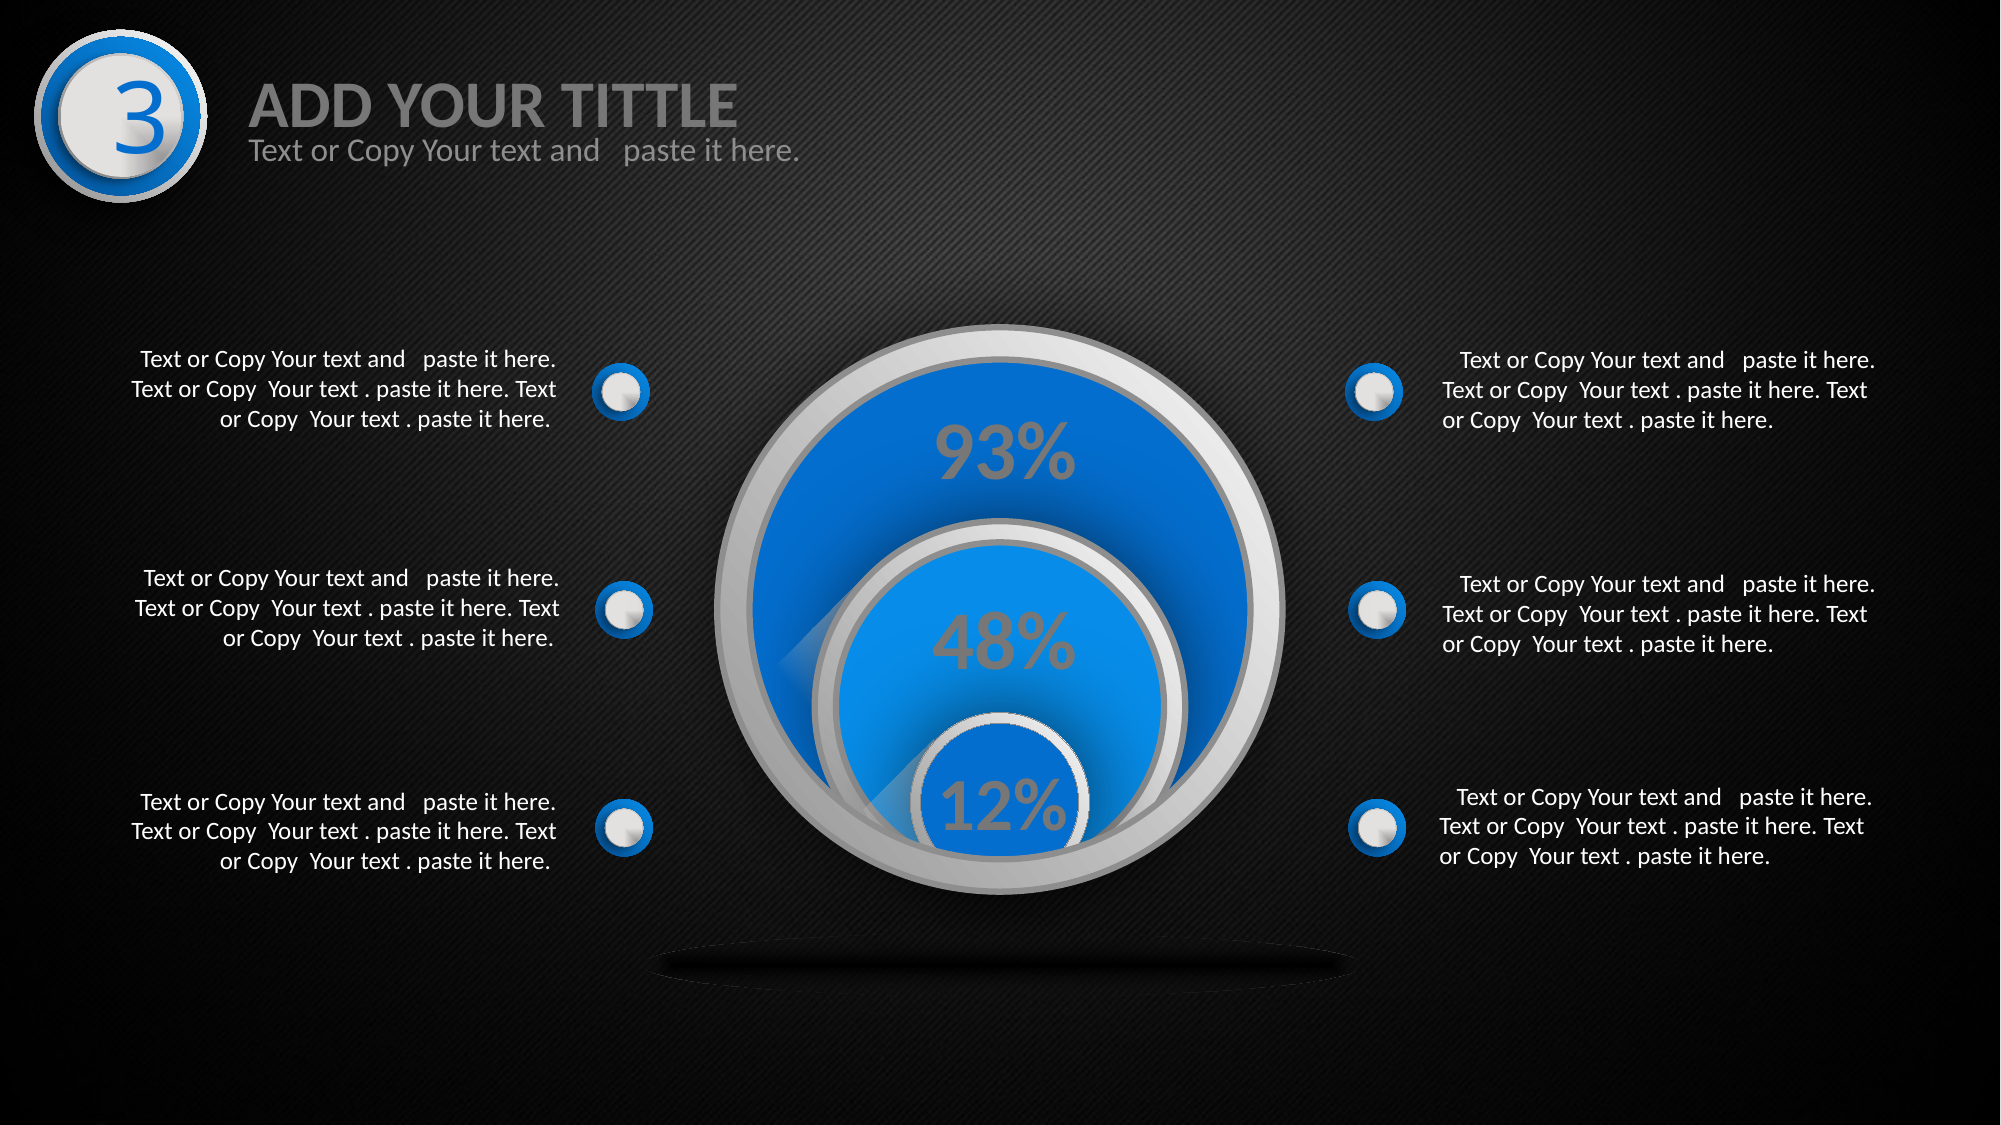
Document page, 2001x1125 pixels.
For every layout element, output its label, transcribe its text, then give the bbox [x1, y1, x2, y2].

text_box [595, 581, 641, 639]
text_box Text or Copy Your text and paste it here. [233, 120, 883, 176]
text_box Text or Copy Your text and paste it here. Text or Copy Your text . paste it here. Text or Copy Your text . paste it here. [1424, 772, 1897, 878]
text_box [1363, 581, 1406, 639]
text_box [641, 299, 1363, 997]
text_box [592, 363, 641, 421]
text_box Text or Copy Your text and paste it here. Text or Copy Your text . paste it here. Text or Copy Your text . paste it here. [103, 553, 576, 659]
text_box Text or Copy Your text and paste it here. Text or Copy Your text . paste it here. Text or Copy Your text . paste it here. [1427, 560, 1901, 665]
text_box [34, 29, 208, 203]
text_box Text or Copy Your text and paste it here. Text or Copy Your text . paste it here. Text or Copy Your text . paste it here. [99, 335, 573, 440]
text_box Text or Copy Your text and paste it here. Text or Copy Your text . paste it here. Text or Copy Your text . paste it here. [1427, 335, 1901, 441]
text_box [1363, 363, 1403, 421]
picture [0, 0, 2001, 1125]
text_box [595, 799, 641, 857]
text_box ADD YOUR TITTLE [233, 53, 985, 149]
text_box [1363, 799, 1406, 857]
text_box Text or Copy Your text and paste it here. Text or Copy Your text . paste it here. Text or Copy Your text . paste it here. [99, 777, 573, 883]
